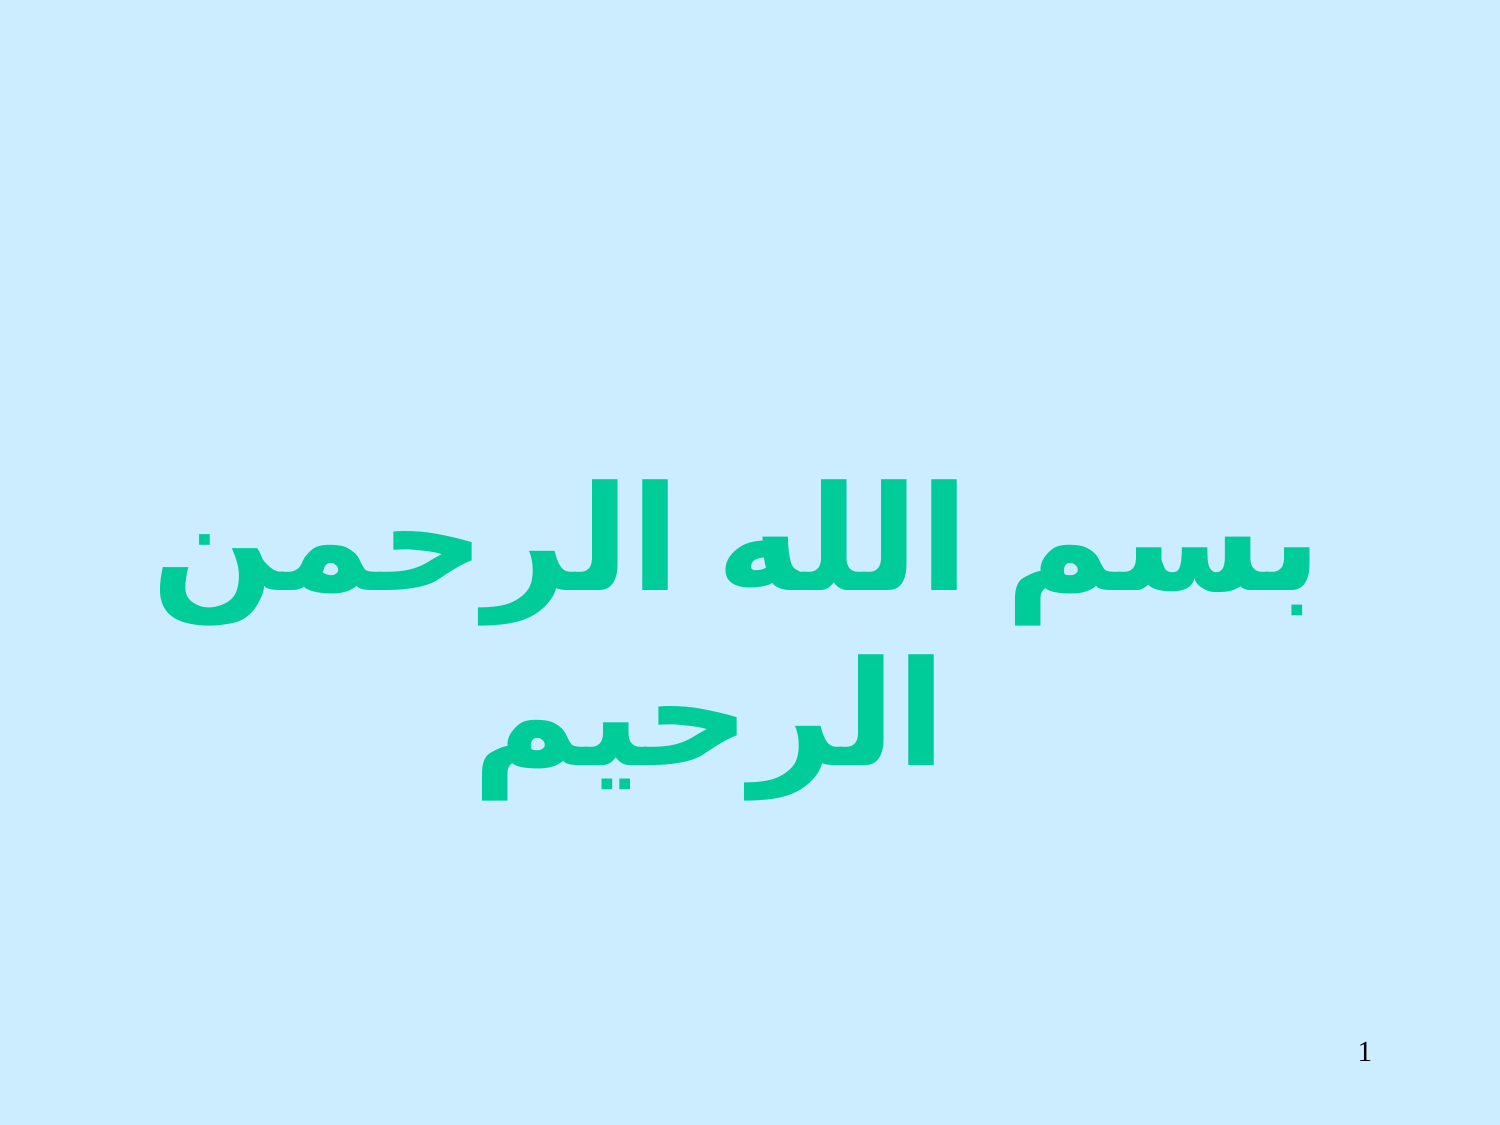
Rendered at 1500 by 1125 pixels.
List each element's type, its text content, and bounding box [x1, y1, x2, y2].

list بسم الله الرحمن الرحيم [99, 437, 1376, 763]
slide_number 1 [1074, 1024, 1388, 1101]
